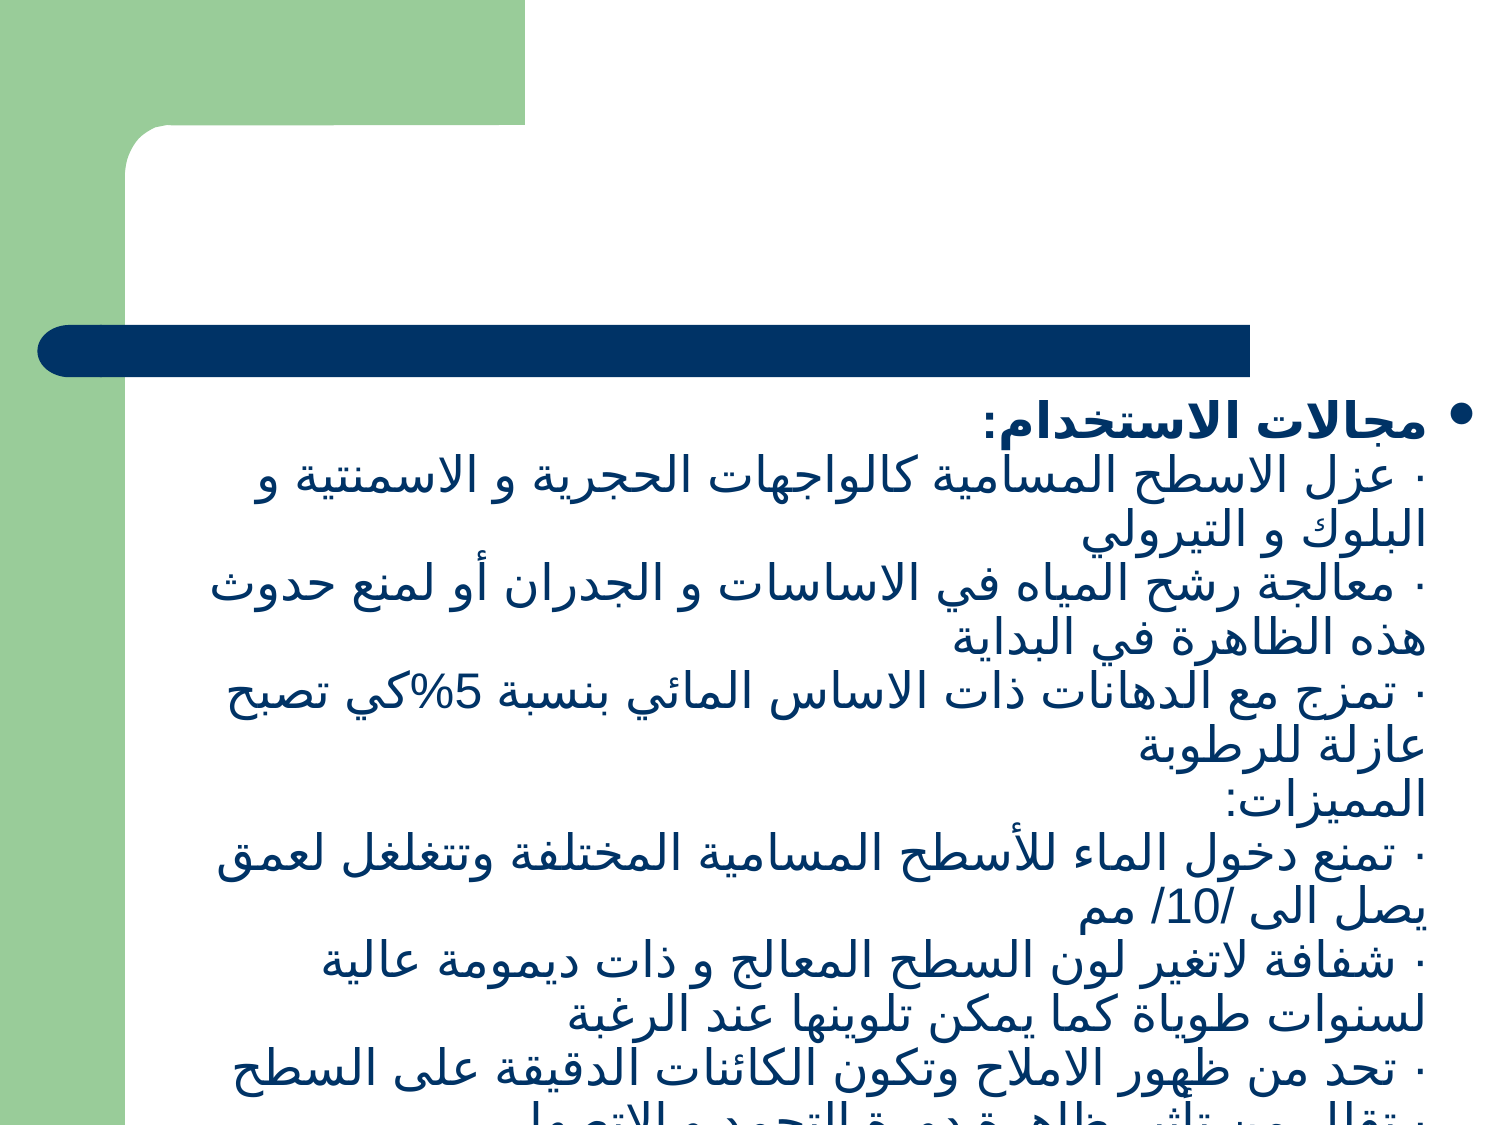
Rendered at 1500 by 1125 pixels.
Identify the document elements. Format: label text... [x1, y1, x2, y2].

list مجالات الاستخدام: · عزل الاسطح المسامية كالواجهات الحجرية و الاسمنتية و البلوك و التيرولي · معالجة رشح المياه في الاساسات و الجدران أو لمنع حدوث هذه الظاهرة في البداية · تمزج مع الدهانات ذات الاساس المائي بنسبة 5%كي تصبح عازلة للرطوبة المميزات: · تمنع دخول الماء للأسطح المسامية المختلفة وتتغلغل لعمق يصل الى /10/ مم · شفافة لاتغير لون السطح المعالج و ذات ديمومة عالية لسنوات طوياة كما يمكن تلوينها عند الرغبة · تحد من ظهور الاملاح وتكون الكائنات الدقيقة على السطح · تقلل من تأثير ظاهرة دورة التجمد و الاتصهار [137, 387, 1500, 1125]
